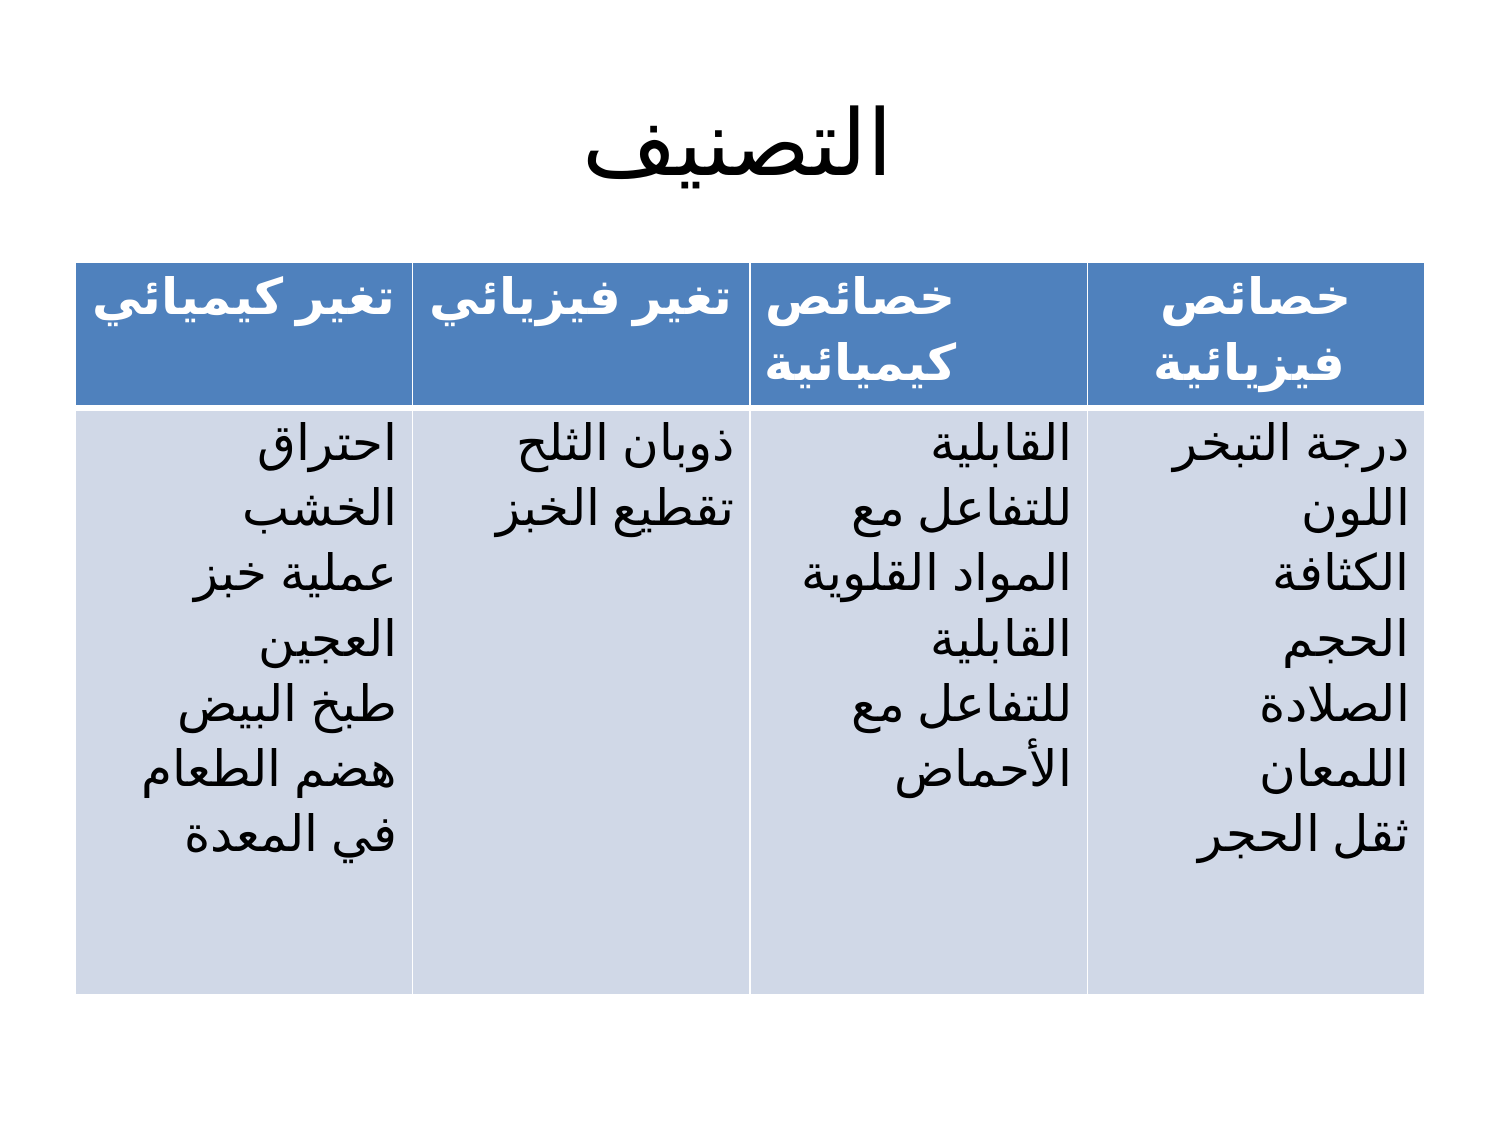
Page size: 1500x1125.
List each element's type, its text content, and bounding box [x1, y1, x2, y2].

table_header خصائص فيزيائية [1088, 263, 1424, 405]
table_cell درجة التبخر اللون الكثافة الحجم الصلادة اللمعان ثقل الحجر [1088, 411, 1424, 994]
table_header خصائص كيميائية [751, 263, 1087, 405]
table_header تغير فيزيائي [413, 263, 749, 405]
table_header تغير كيميائي [76, 263, 412, 405]
table_cell احتراق الخشب عملية خبز العجين طبخ البيض هضم الطعام في المعدة [76, 411, 412, 994]
table_cell القابلية للتفاعل مع المواد القلوية القابلية للتفاعل مع الأحماض [751, 411, 1087, 994]
title التصنيف [75, 45, 1425, 233]
table_cell ذوبان الثلح تقطيع الخبز [413, 411, 749, 994]
